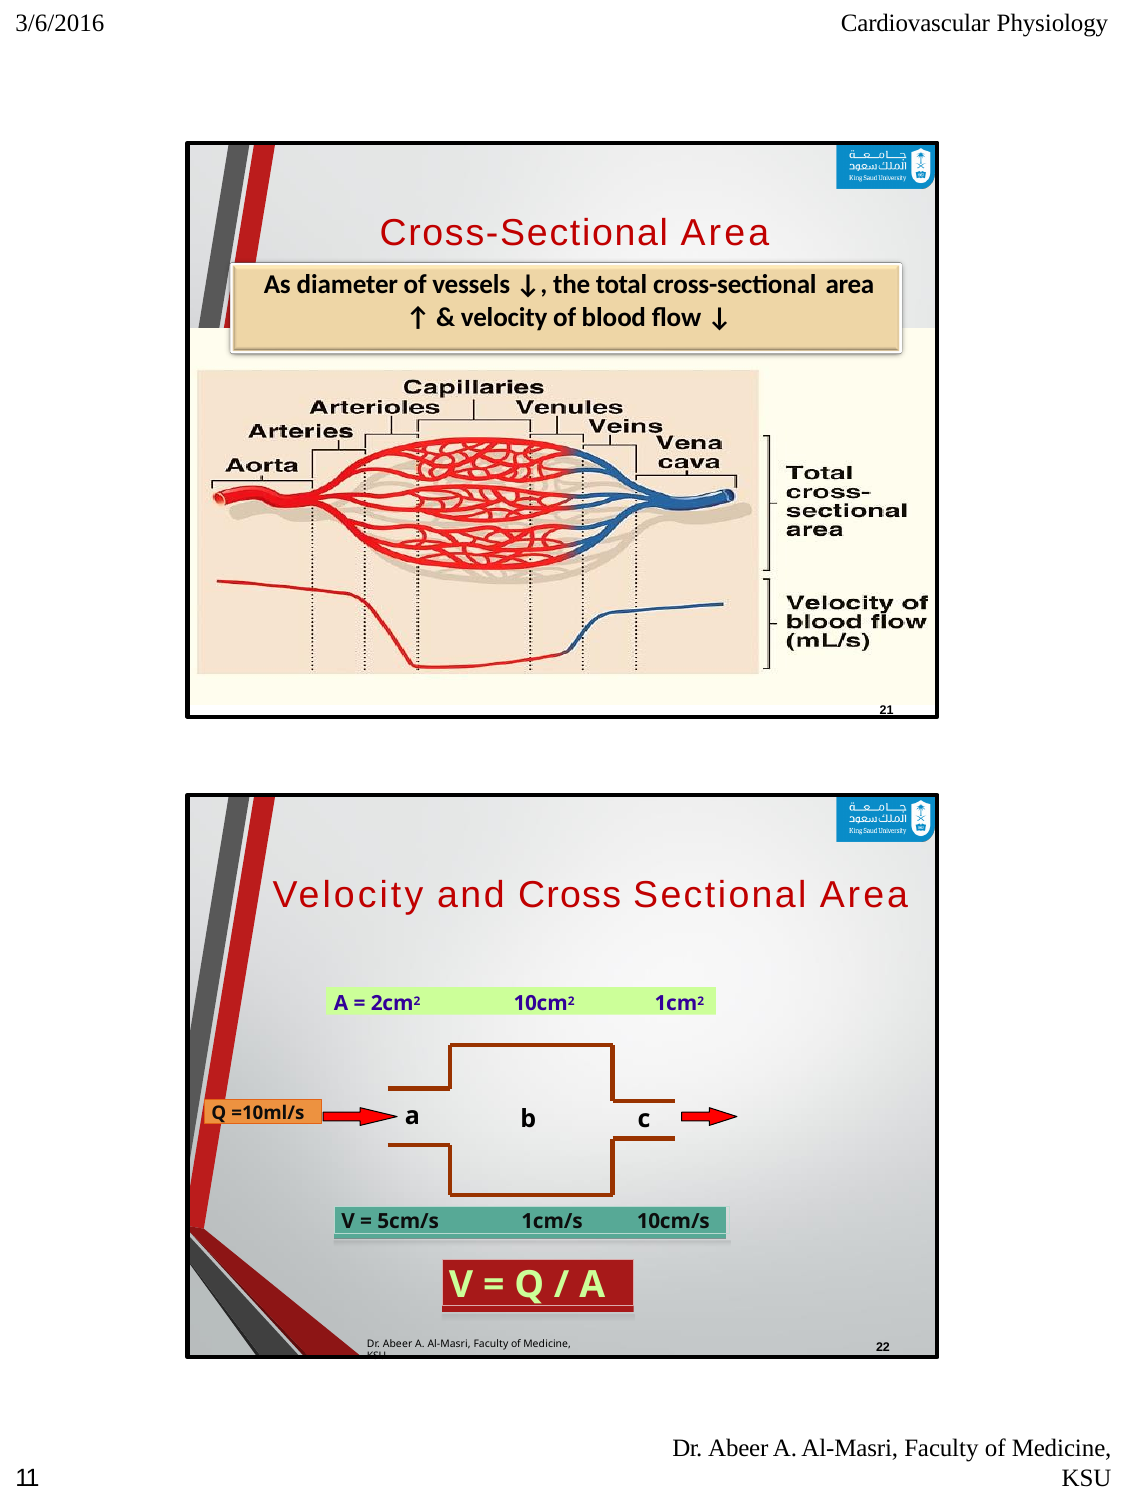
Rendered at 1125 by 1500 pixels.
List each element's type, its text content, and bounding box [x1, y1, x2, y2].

text_box [187, 794, 938, 1358]
text_box Cross-Sectional Area As diameter of vessels ↓, the total cross-sectional area ↑ & velocity of blood flow ↓ 21 [187, 142, 938, 717]
text_box 3/6/2016 [13, 6, 107, 37]
footer Dr. Abeer A. Al-Masri, Faculty of Medicine, KSU [663, 1434, 1113, 1500]
text_box Cardiovascular Physiology [838, 6, 1113, 37]
text_box 11 [13, 1464, 43, 1492]
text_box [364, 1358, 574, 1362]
